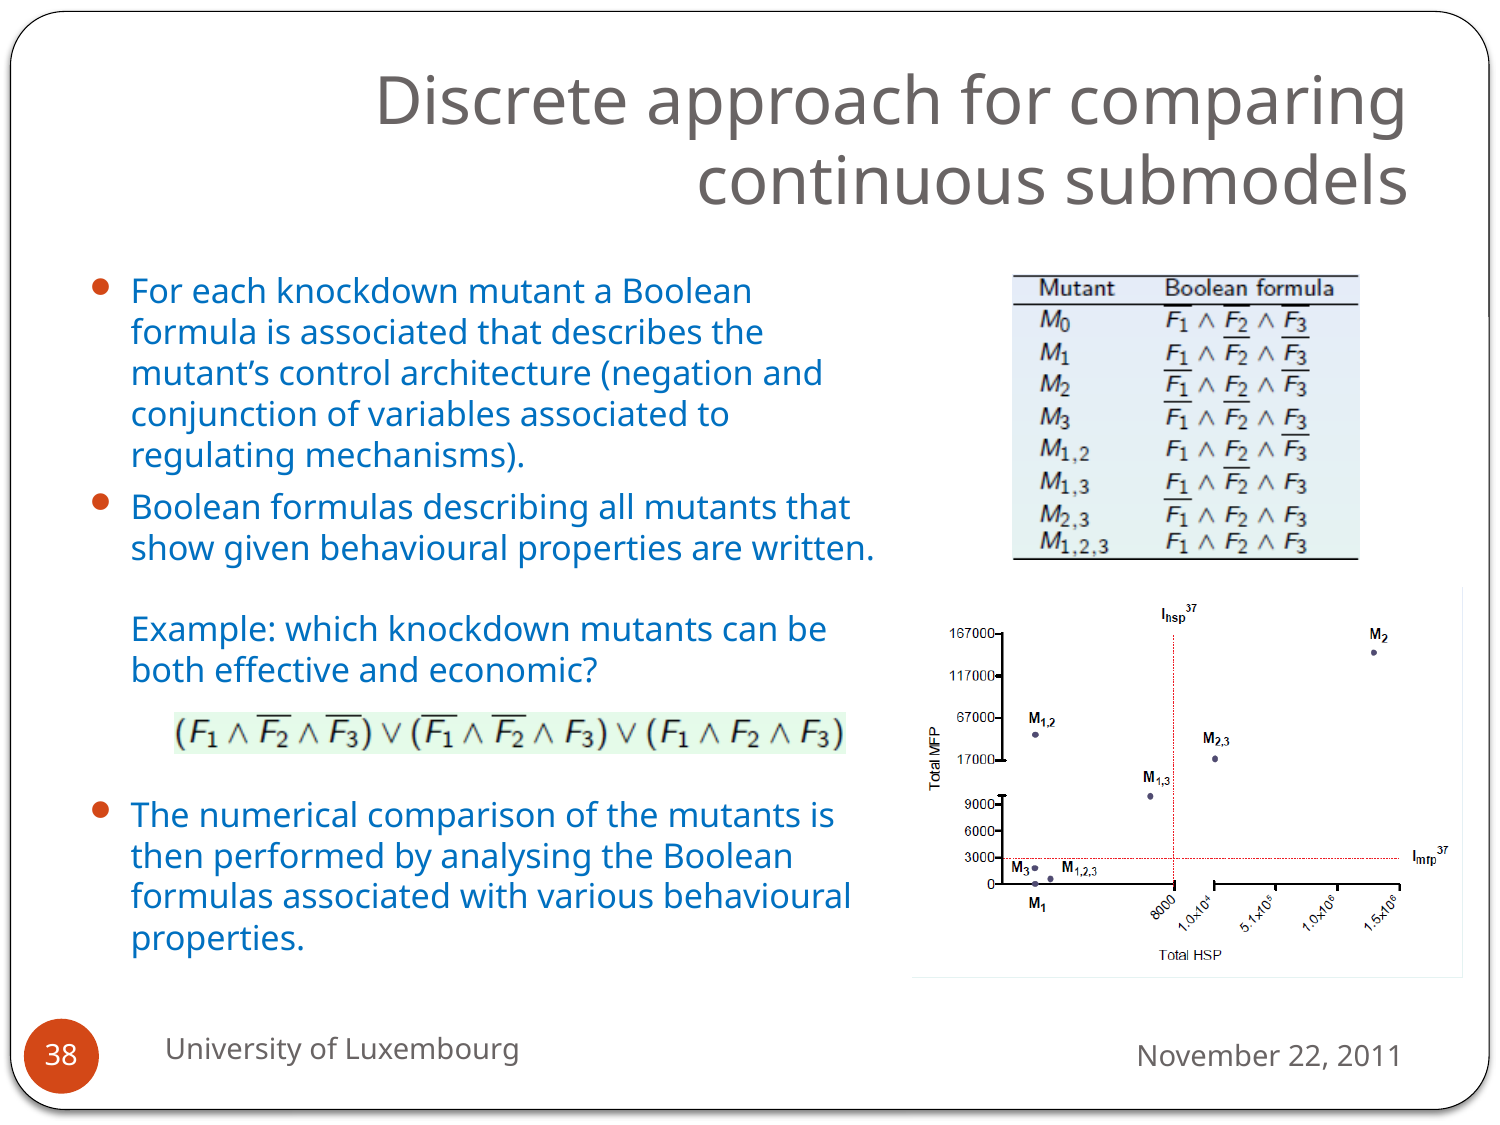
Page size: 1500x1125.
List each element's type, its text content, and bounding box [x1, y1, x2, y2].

title Discrete approach for comparing continuous submodels [150, 45, 1425, 233]
footer University of Luxembourg [150, 1012, 800, 1088]
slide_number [1012, 1015, 1419, 1094]
slide_number 38 [23, 1018, 99, 1094]
picture [174, 712, 846, 754]
picture [912, 587, 1463, 978]
picture [1012, 274, 1360, 560]
list For each knockdown mutant a Boolean formula is associated that describes the mutant’s control architecture (negation and conjunction of variables associated to regulating mechanisms). Boolean formulas describing all mutants that show given behavioural properties are written. Example: which knockdown mutants can be both effective and economic? The numerical comparison of the mutants is then performed by analysing the Boolean formulas associated with various behavioural properties. [75, 262, 900, 1005]
